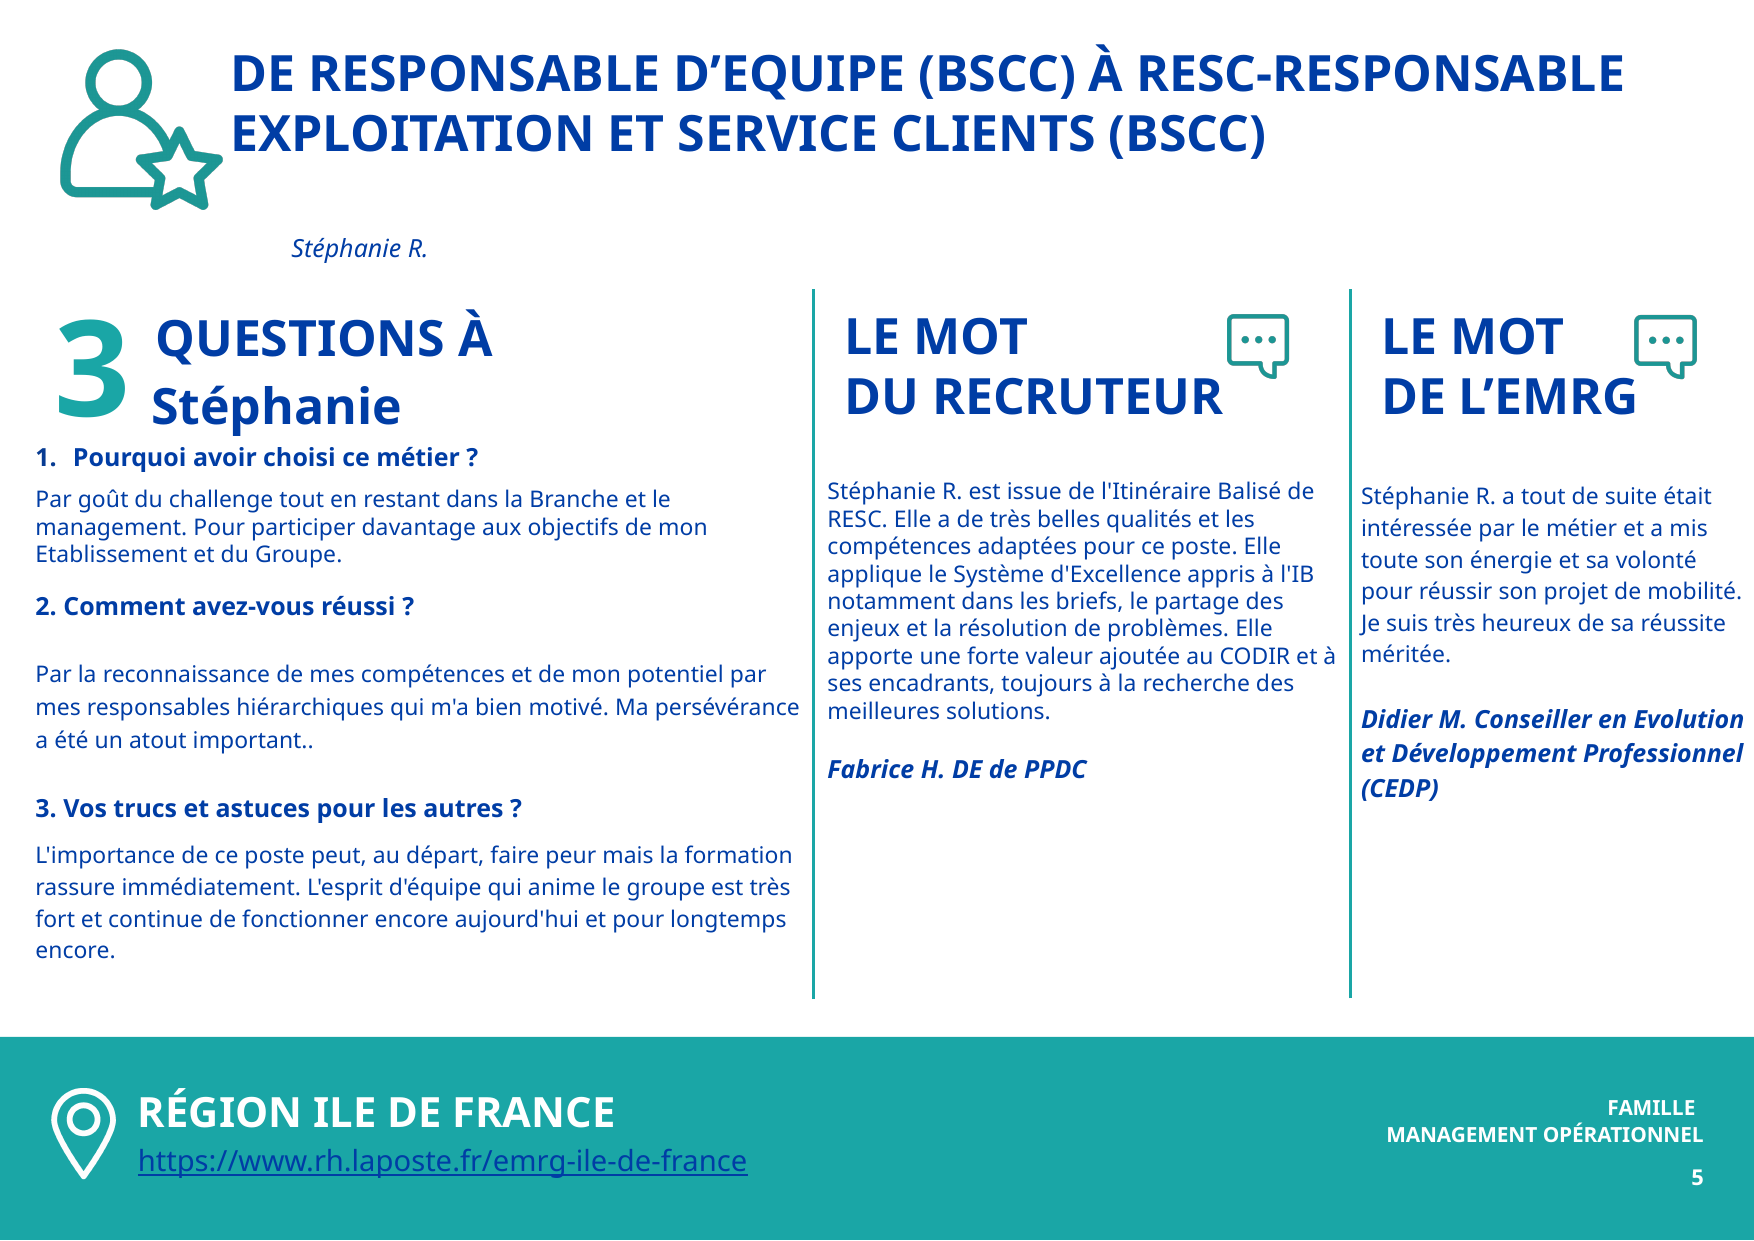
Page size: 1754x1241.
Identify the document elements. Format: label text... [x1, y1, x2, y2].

title DE RESPONSABLE D’EQUIPE (BSCC) À RESC-RESPONSABLE EXPLOITATION ET SERVICE CLIENTS (BSCC) [261, 34, 1754, 180]
text_box Pourquoi avoir choisi ce métier ? Par goût du challenge tout en restant dans la Branche et le management. Pour participer davantage aux objectifs de mon Etablissement et du Groupe. 2. Comment avez-vous réussi ? Par la reconnaissance de mes compétences et de mon potentiel par mes responsables hiérarchiques qui m'a bien motivé. Ma persévérance a été un atout important.. 3. Vos trucs et astuces pour les autres ? L'importance de ce poste peut, au départ, faire peur mais la formation rassure immédiatement. L'esprit d'équipe qui anime le groupe est très fort et continue de fonctionner encore aujourd'hui et pour longtemps encore. [29, 433, 812, 1016]
list Stéphanie [29, 367, 524, 433]
picture [1614, 296, 1717, 398]
text_box Stéphanie R. est issue de l'Itinéraire Balisé de RESC. Elle a de très belles qualités et les compétences adaptées pour ce poste. Elle applique le Système d'Excellence appris à l'IB notamment dans les briefs, le partage des enjeux et la résolution de problèmes. Elle apporte une forte valeur ajoutée au CODIR et à ses encadrants, toujours à la recherche des meilleures solutions. Fabrice H. DE de PPDC [821, 442, 1346, 1025]
list Stéphanie R. [276, 224, 475, 274]
text_box Stéphanie R. a tout de suite était intéressée par le métier et a mis toute son énergie et sa volonté pour réussir son projet de mobilité. Je suis très heureux de sa réussite méritée. Didier M. Conseiller en Evolution et Développement Professionnel (CEDP) [1354, 412, 1754, 916]
picture [22, 10, 261, 249]
picture [1207, 295, 1309, 398]
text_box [35, 1085, 1466, 1183]
